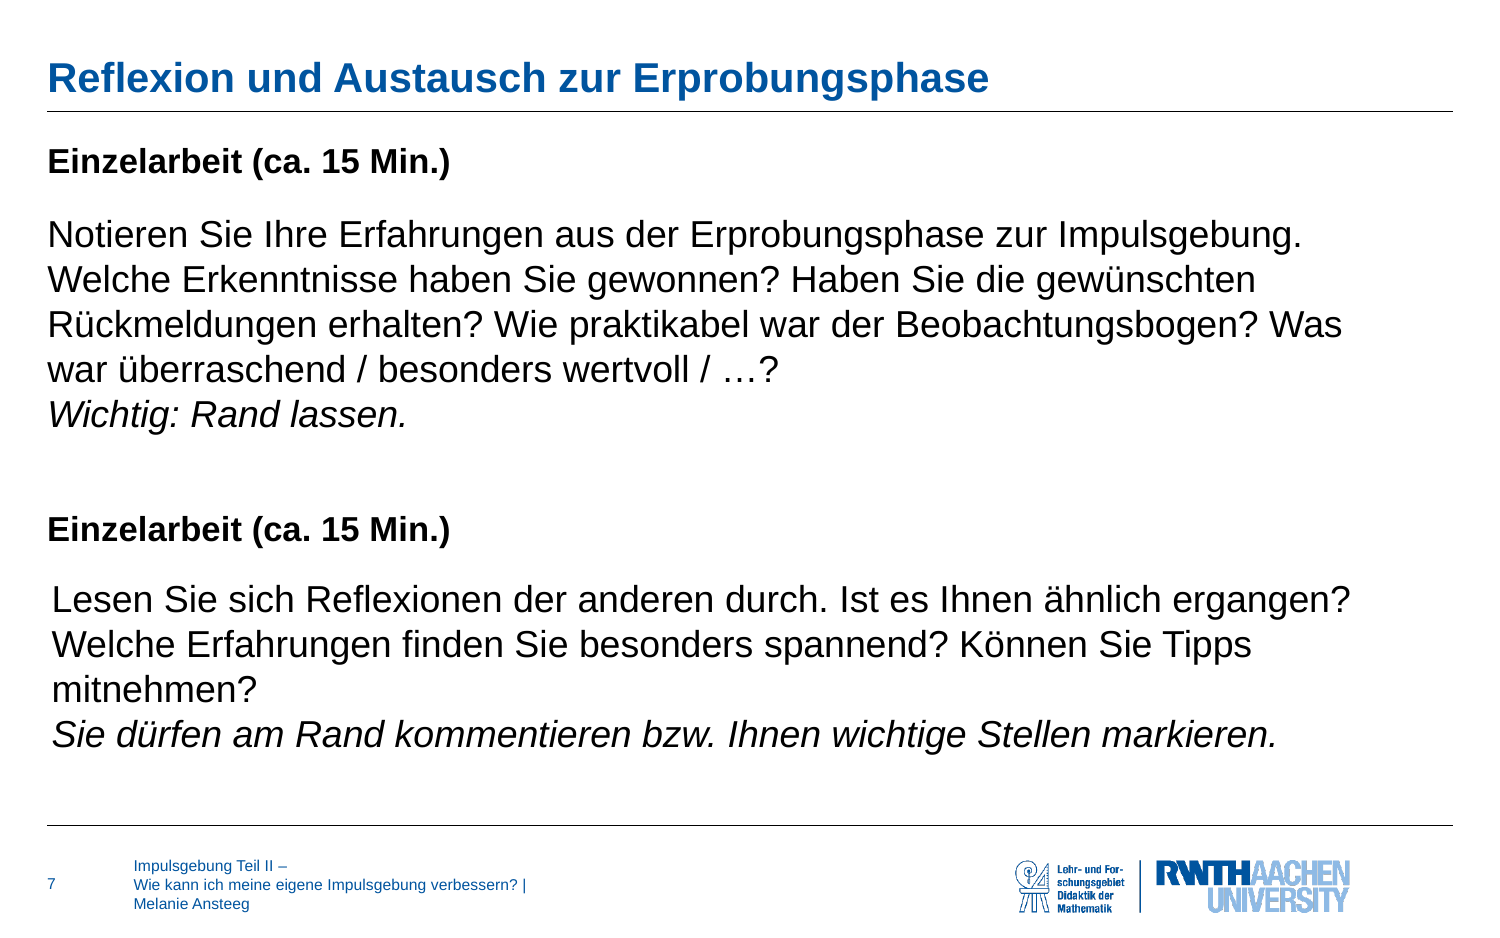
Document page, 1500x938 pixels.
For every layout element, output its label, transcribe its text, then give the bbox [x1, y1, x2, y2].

list Notieren Sie Ihre Erfahrungen aus der Erprobungsphase zur Impulsgebung. Welche Erkenntnisse haben Sie gewonnen? Haben Sie die gewünschten Rückmeldungen erhalten? Wie praktikabel war der Beobachtungsbogen? Was war überraschend / besonders wertvoll / …? Wichtig: Rand lassen. [47, 210, 1367, 469]
picture [999, 834, 1365, 938]
text_box Einzelarbeit (ca. 15 Min.) [47, 506, 1453, 542]
text_box Lesen Sie sich Reflexionen der anderen durch. Ist es Ihnen ähnlich ergangen? Welche Erfahrungen finden Sie besonders spannend? Können Sie Tipps mitnehmen? Sie dürfen am Rand kommentieren bzw. Ihnen wichtige Stellen markieren. [36, 568, 1453, 808]
title Reflexion und Austausch zur Erprobungsphase [47, 27, 1453, 102]
list Einzelarbeit (ca. 15 Min.) [47, 138, 1453, 174]
